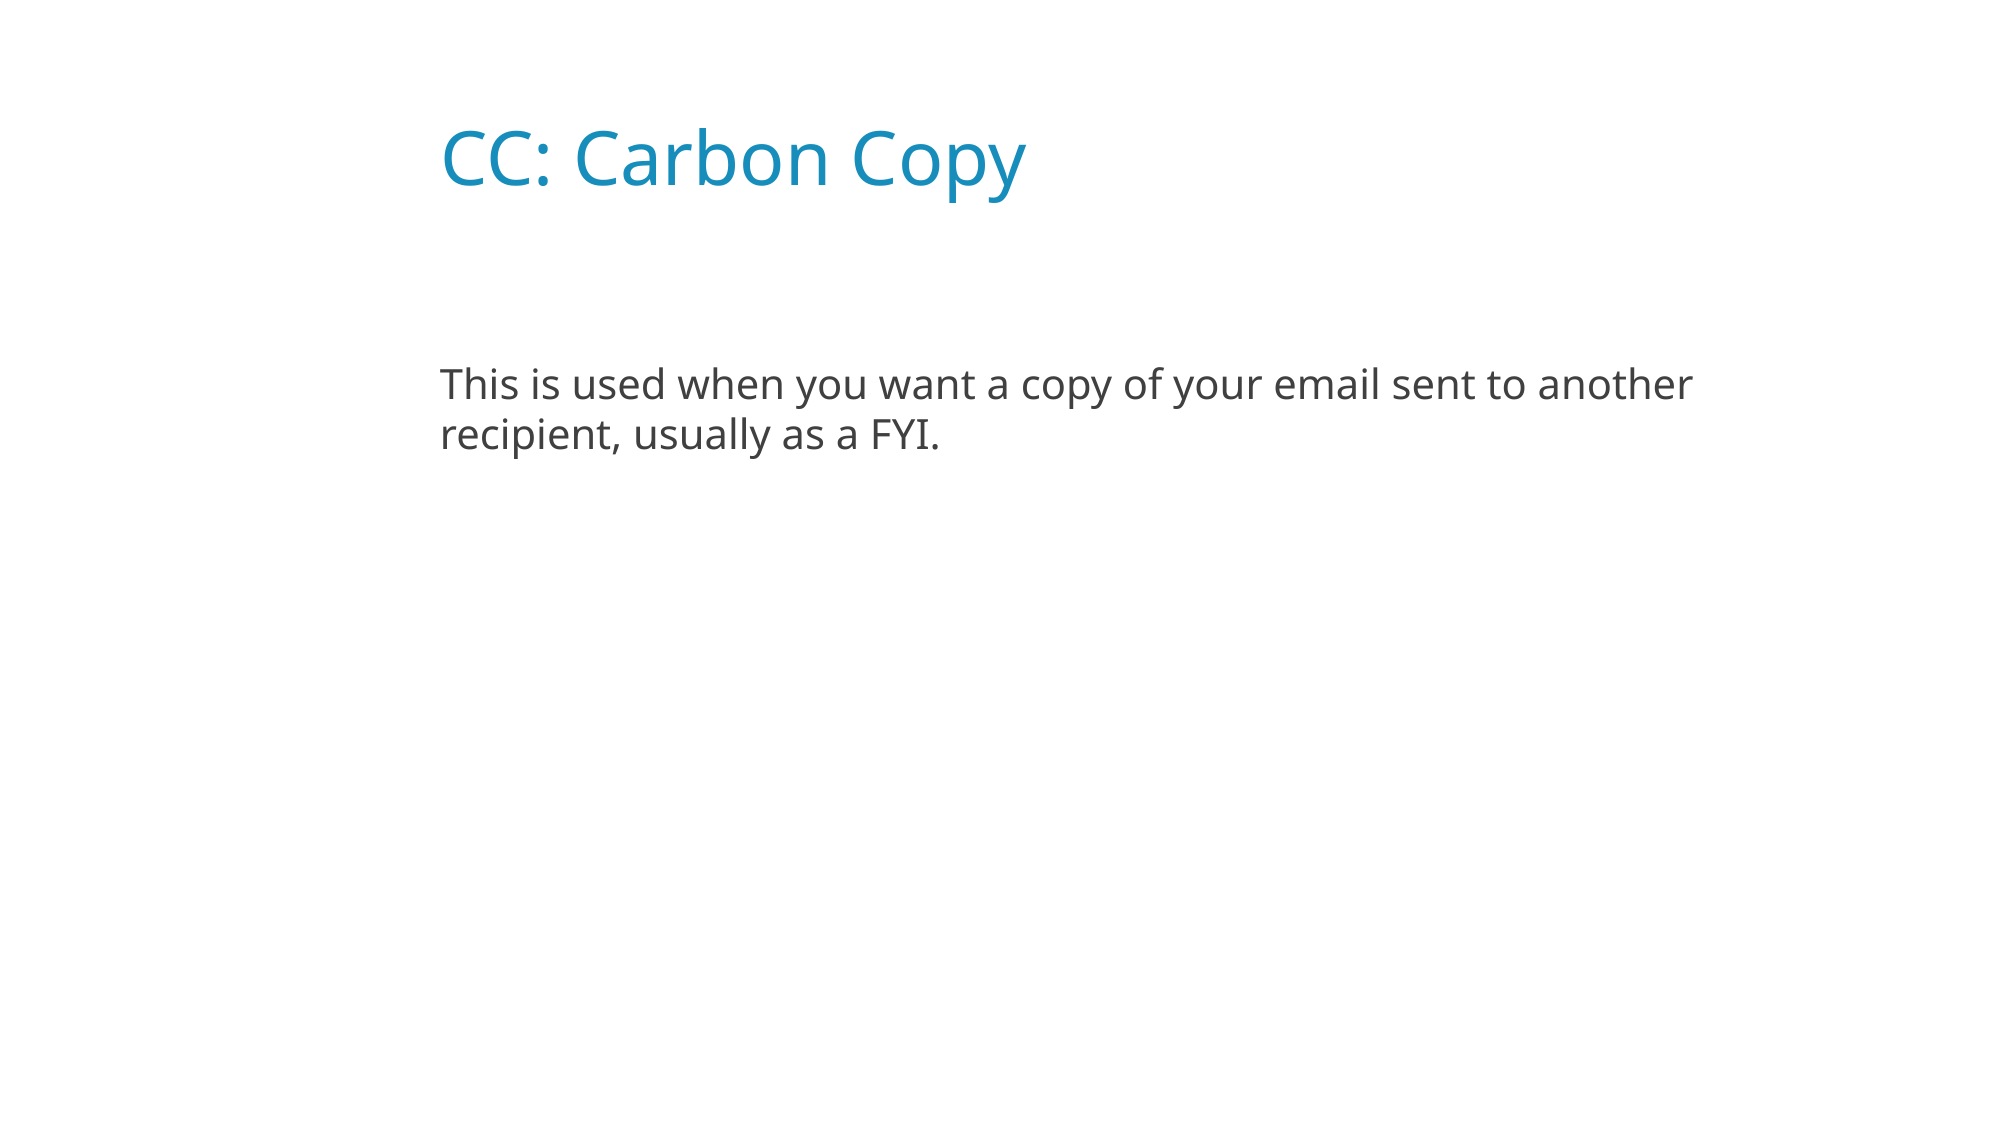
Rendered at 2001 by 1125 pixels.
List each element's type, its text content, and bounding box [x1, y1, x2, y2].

list This is used when you want a copy of your email sent to another recipient, usually as a FYI. [424, 350, 1888, 1074]
title CC: Carbon Copy [425, 102, 1888, 313]
